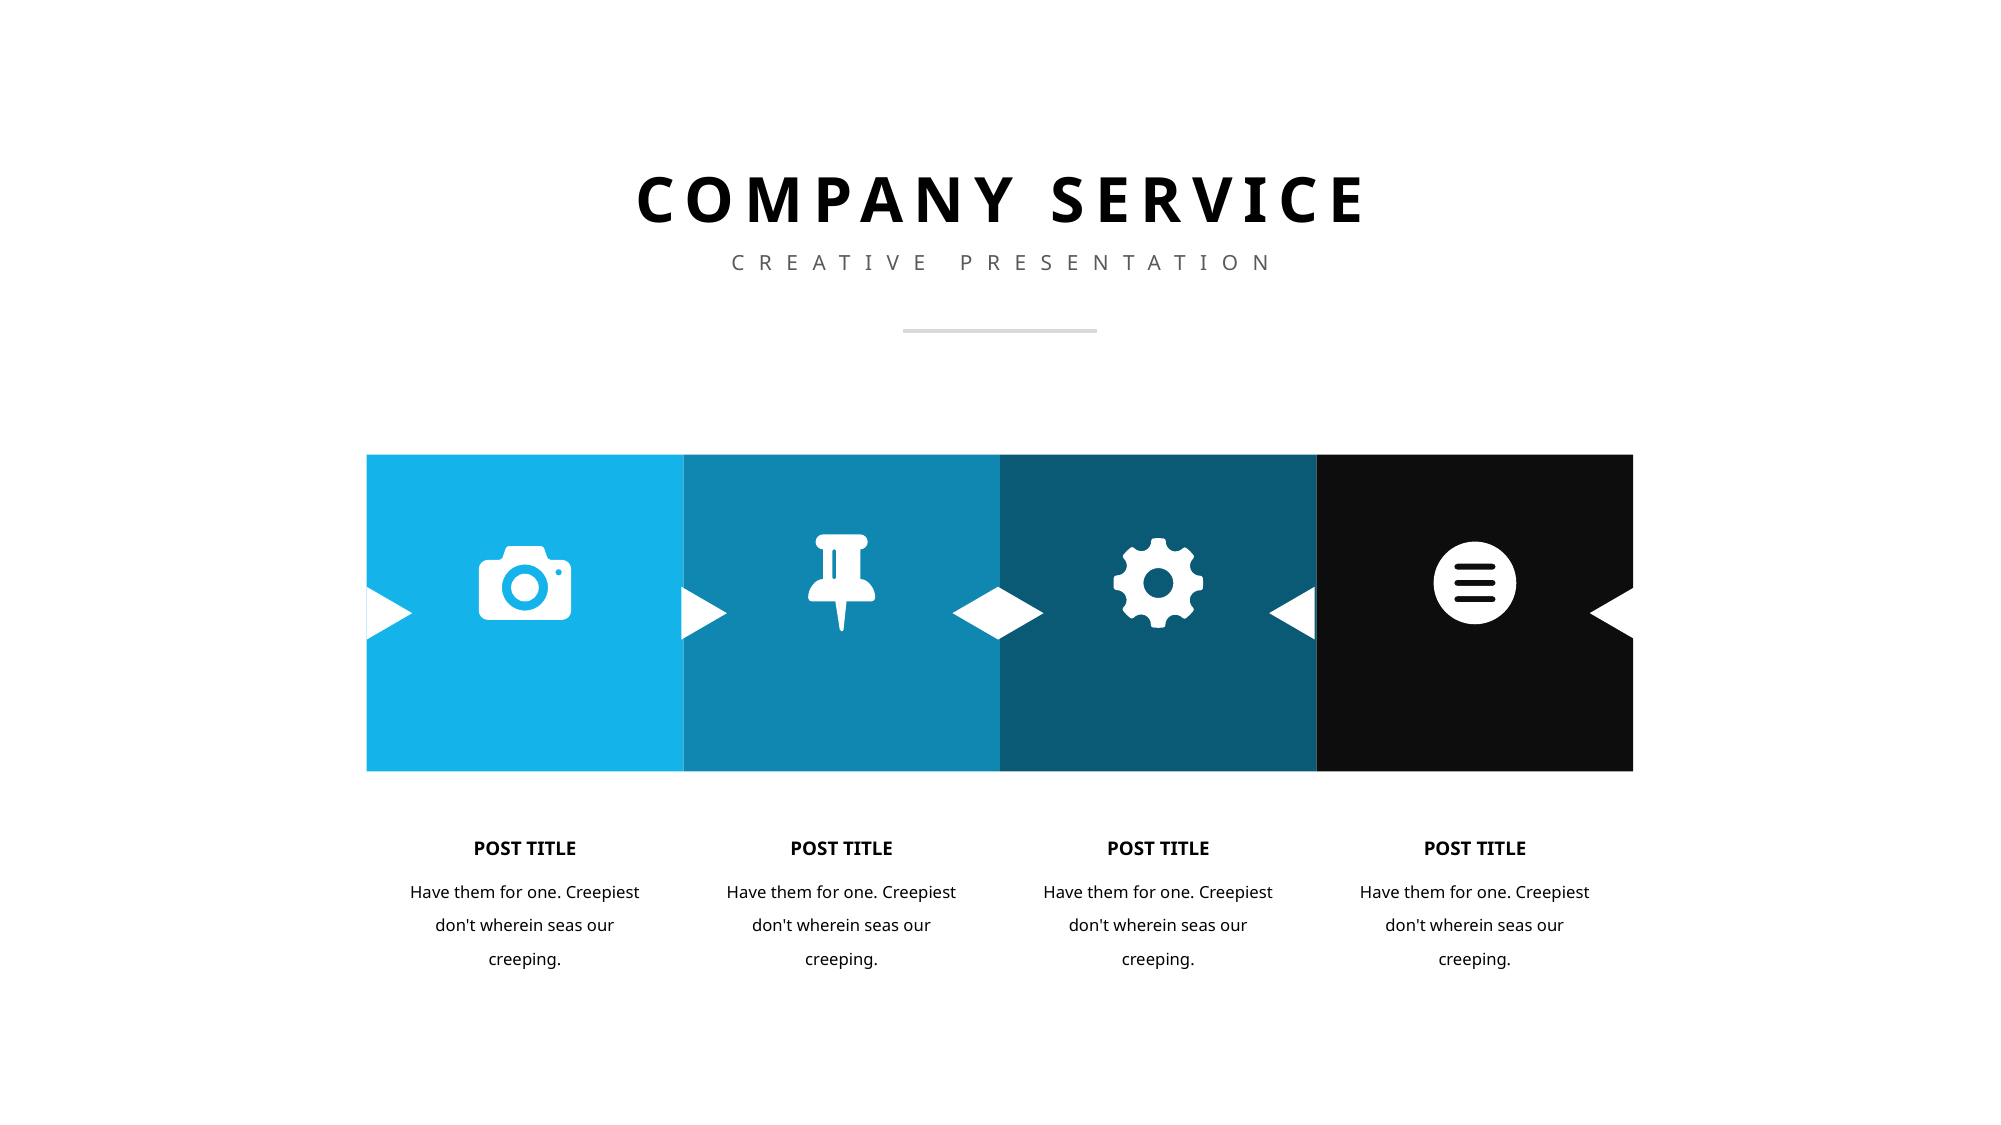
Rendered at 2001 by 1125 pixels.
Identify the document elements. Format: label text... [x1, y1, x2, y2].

text_box [1433, 541, 1517, 625]
text_box [950, 584, 1000, 642]
text_box [1267, 584, 1316, 642]
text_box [1337, 825, 1613, 973]
text_box [808, 534, 876, 632]
text_box [478, 546, 572, 620]
text_box [1316, 454, 1634, 772]
text_box [1000, 586, 1046, 640]
text_box [684, 454, 1001, 772]
text_box [1113, 538, 1204, 628]
text_box [366, 454, 684, 772]
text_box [1020, 825, 1296, 973]
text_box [387, 825, 663, 973]
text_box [704, 825, 980, 973]
text_box [1587, 584, 1637, 642]
text_box [680, 584, 729, 642]
text_box [1001, 454, 1316, 772]
text_box CREATIVE PRESENTATION [649, 242, 1351, 282]
text_box [365, 584, 415, 642]
text_box COMPANY SERVICE [533, 152, 1467, 242]
